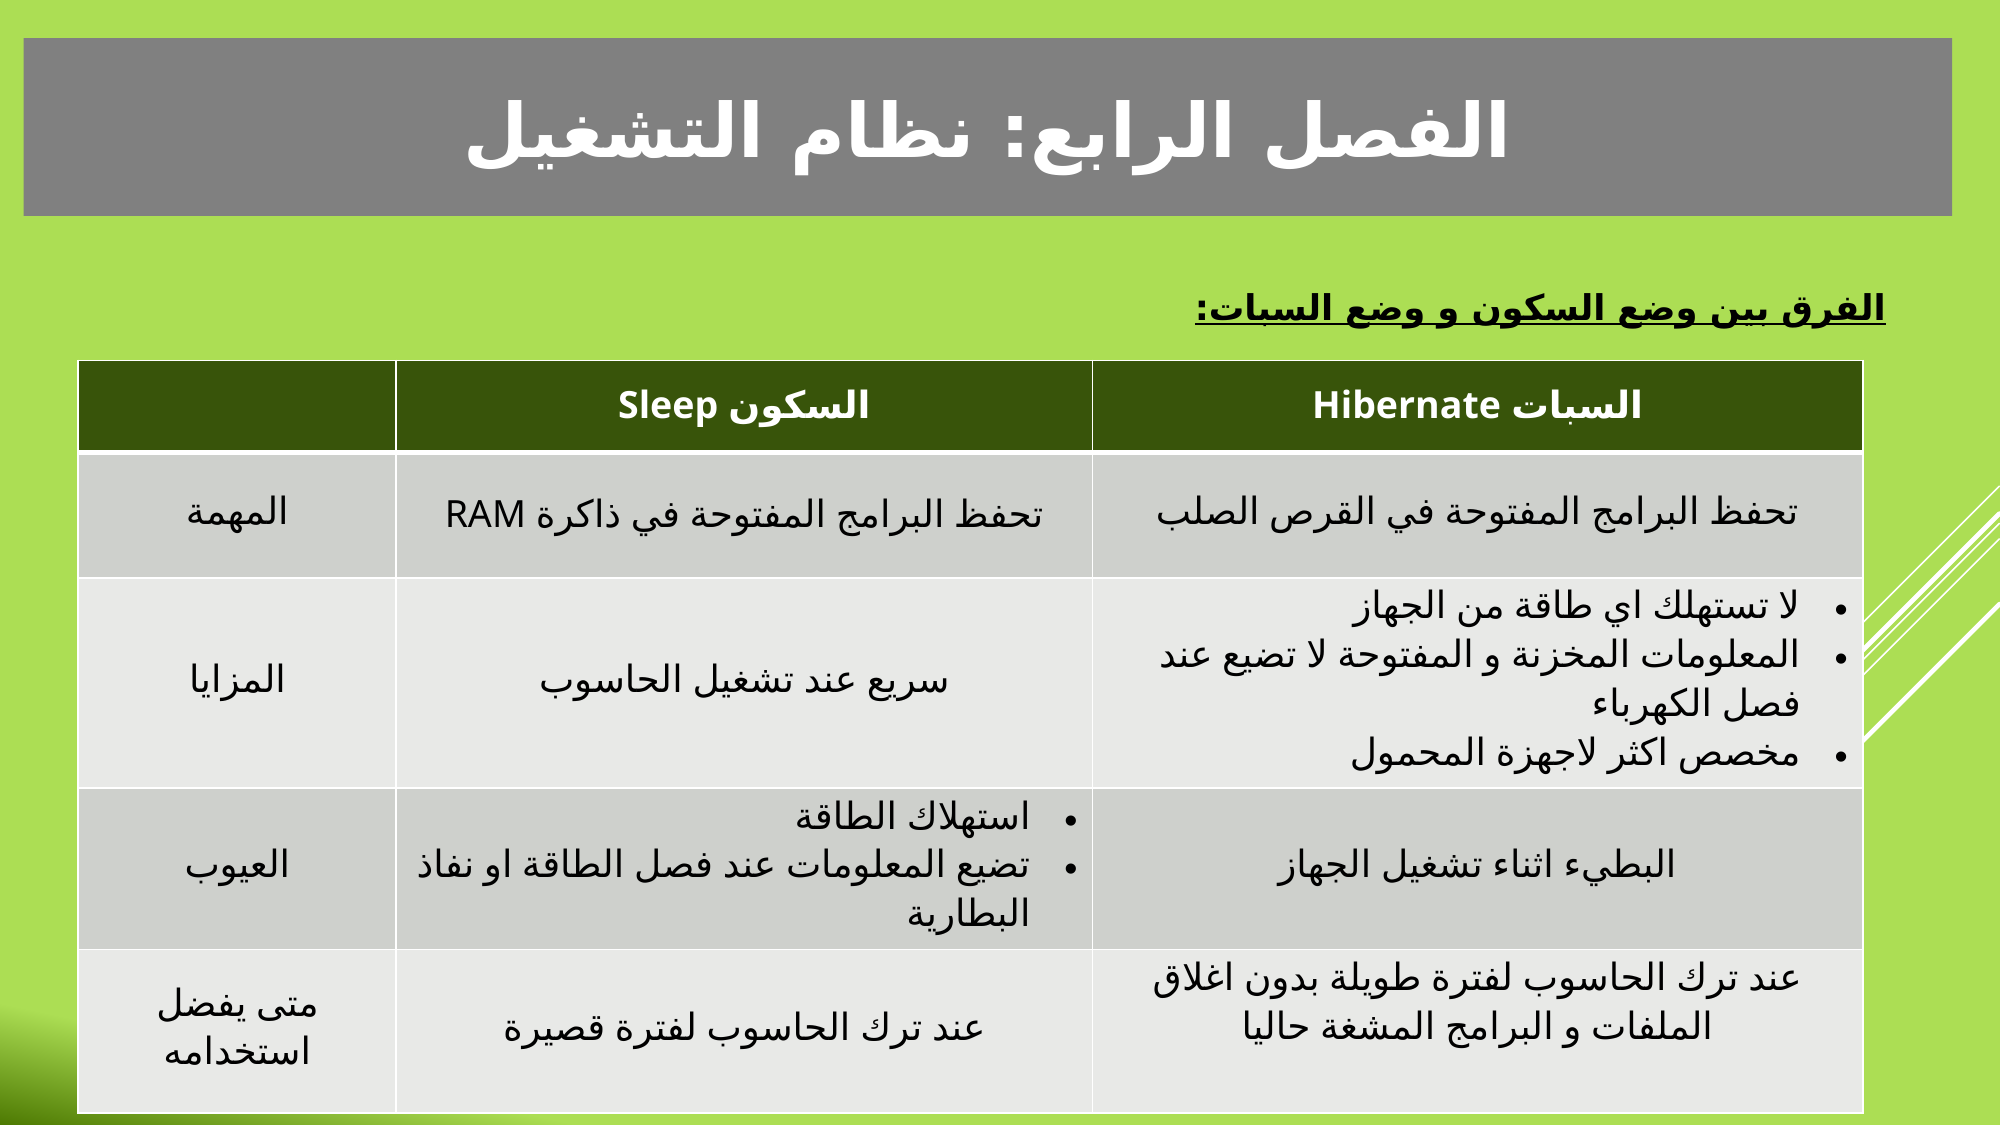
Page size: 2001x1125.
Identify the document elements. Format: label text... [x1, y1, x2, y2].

text_box الفصل الرابع: نظام التشغيل [23, 38, 1953, 216]
table_cell سريع عند تشغيل الحاسوب [397, 579, 1092, 787]
table_cell لا تستهلك اي طاقة من الجهاز المعلومات المخزنة و المفتوحة لا تضيع عند فصل الكهرباء مخصص اكثر لاجهزة المحمول [1093, 579, 1862, 787]
table_header [79, 361, 395, 450]
table_header السكون Sleep [397, 361, 1092, 450]
table_cell استهلاك الطاقة تضيع المعلومات عند فصل الطاقة او نفاذ البطارية [397, 789, 1092, 949]
table_cell المهمة [79, 455, 395, 577]
table_cell عند ترك الحاسوب لفترة قصيرة [397, 950, 1092, 1112]
table_cell تحفظ البرامج المفتوحة في القرص الصلب [1093, 455, 1862, 577]
table_cell البطيء اثناء تشغيل الجهاز [1093, 789, 1862, 949]
list الفرق بين وضع السكون و وضع السبات: [1128, 259, 1901, 354]
table_cell المزايا [79, 579, 395, 787]
table_header السبات Hibernate [1093, 361, 1862, 450]
table_cell عند ترك الحاسوب لفترة طويلة بدون اغلاق الملفات و البرامج المشغة حاليا [1093, 950, 1862, 1112]
table_cell العيوب [79, 789, 395, 949]
table_cell متى يفضل استخدامه [79, 950, 395, 1112]
table_cell تحفظ البرامج المفتوحة في ذاكرة RAM [397, 455, 1092, 577]
